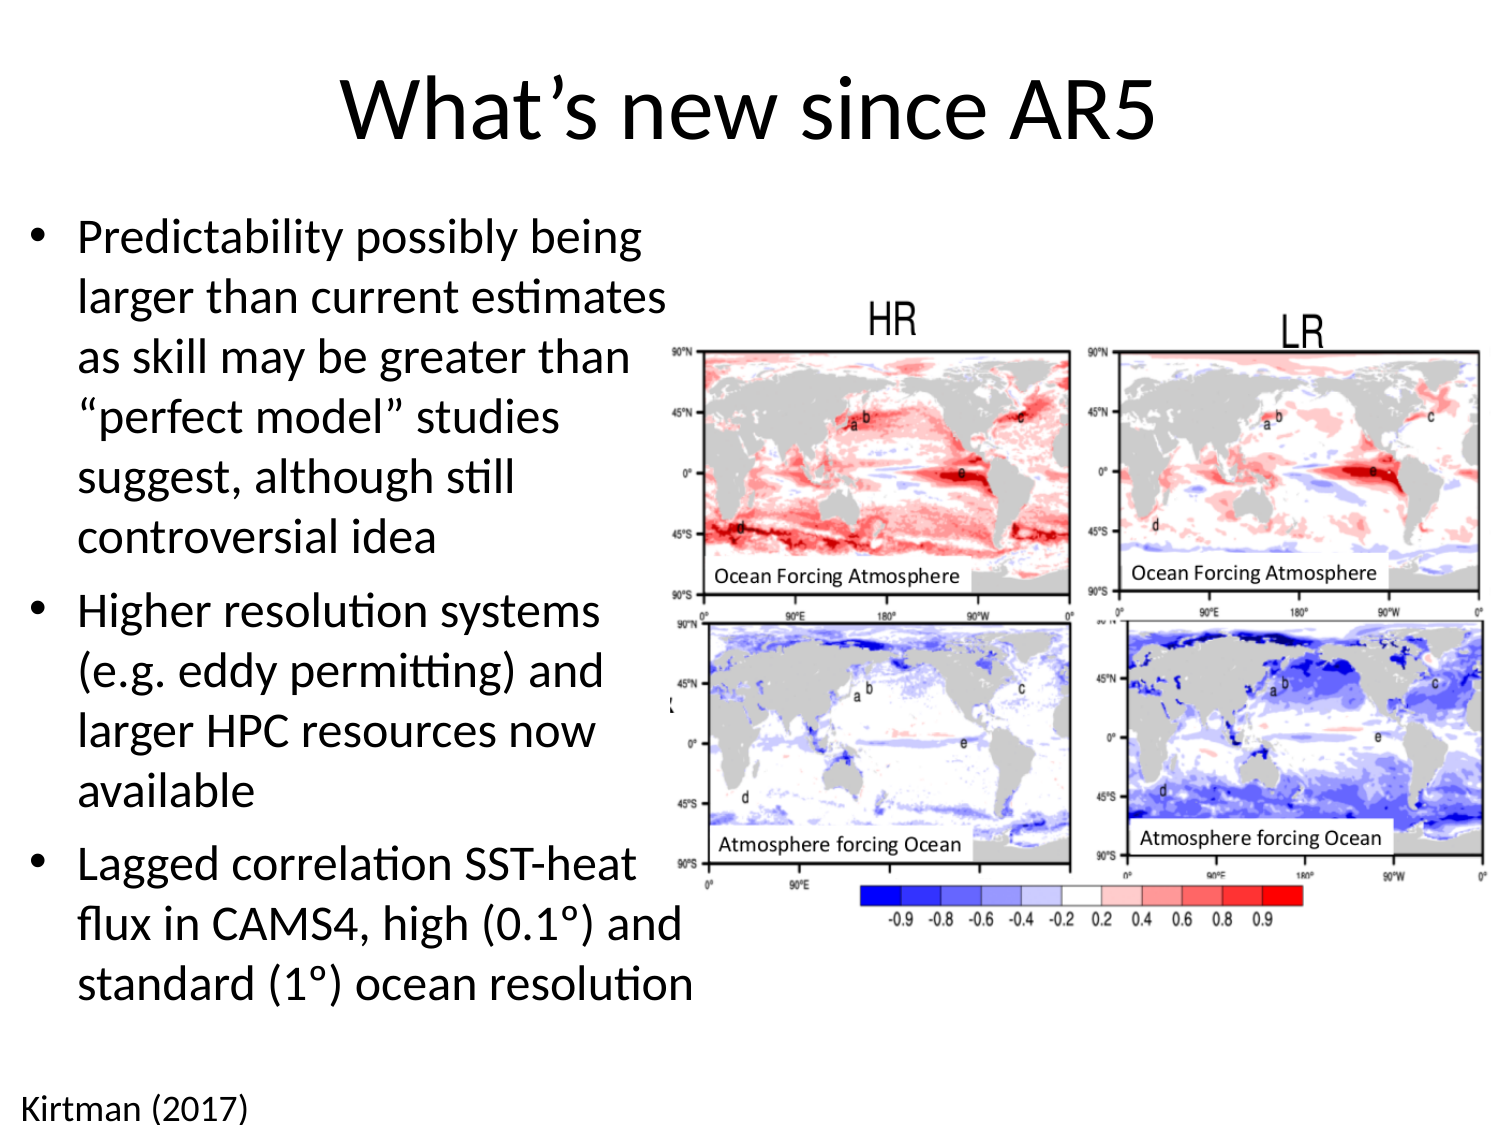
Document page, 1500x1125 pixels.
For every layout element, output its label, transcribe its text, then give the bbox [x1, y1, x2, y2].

picture [667, 290, 1498, 933]
list Predictability possibly being larger than current estimates as skill may be greater than “perfect model” studies suggest, although still controversial idea Higher resolution systems (e.g. eddy permitting) and larger HPC resources now available Lagged correlation SST-heat flux in CAMS4, high (0.1º) and standard (1º) ocean resolution Kirtman (2017) [5, 196, 715, 1125]
text_box What’s new since AR5 [74, 45, 1425, 161]
